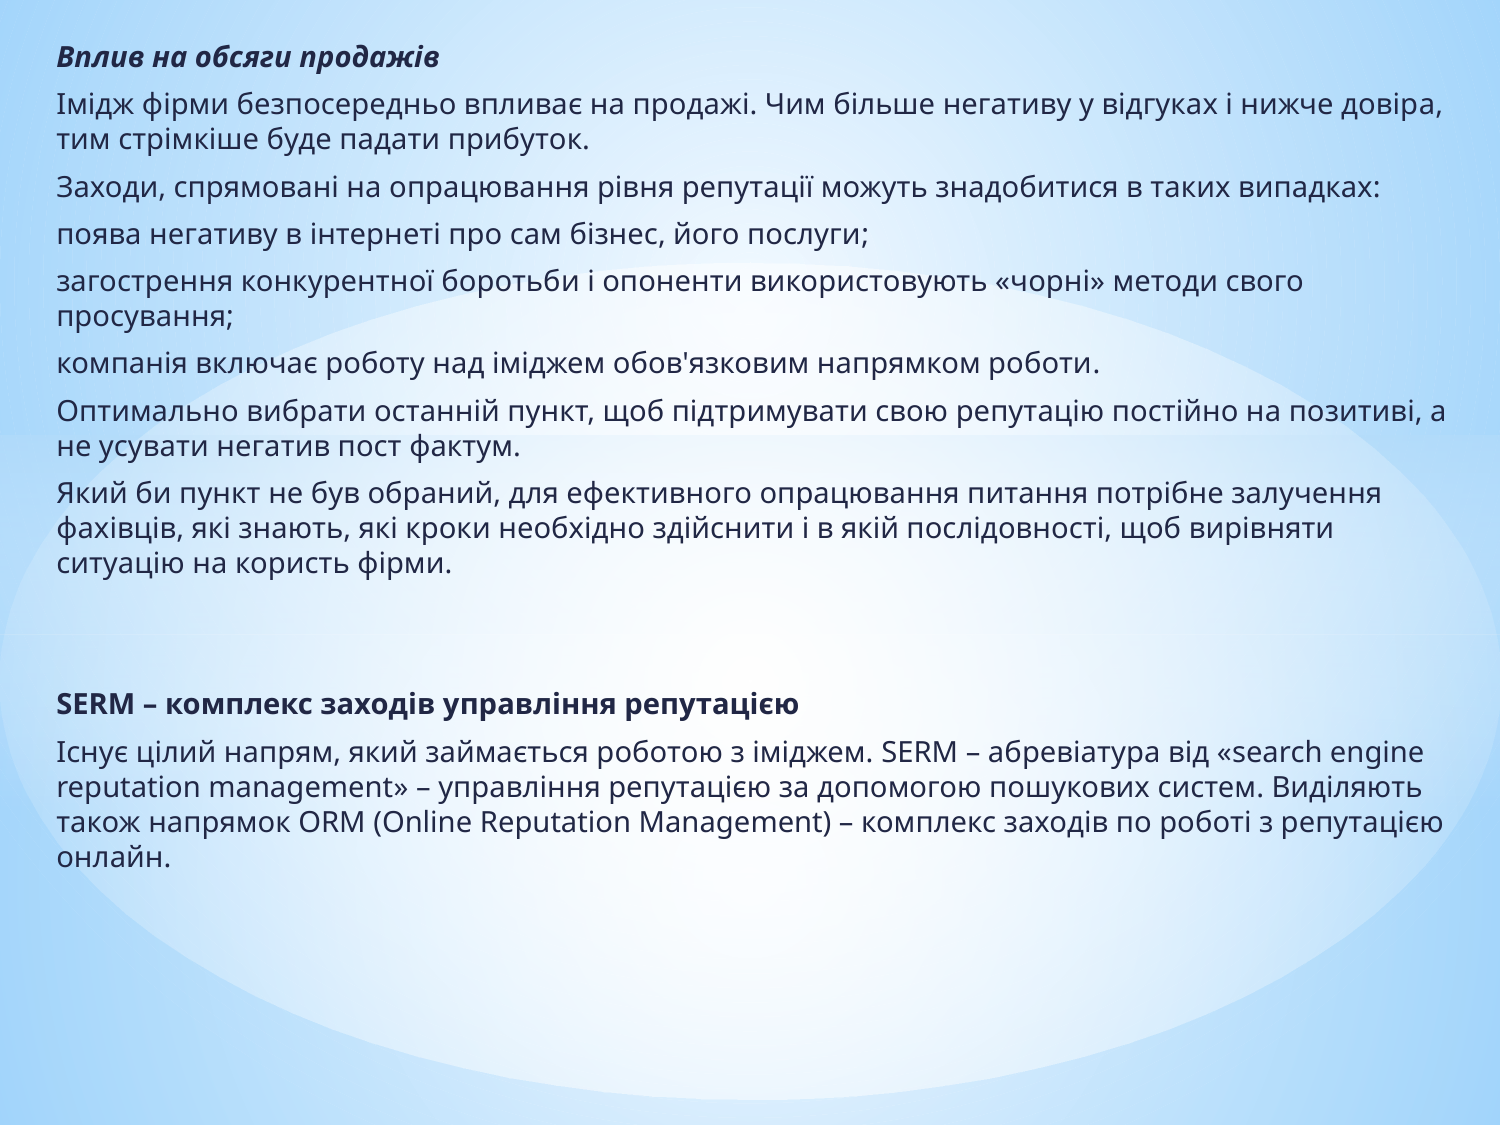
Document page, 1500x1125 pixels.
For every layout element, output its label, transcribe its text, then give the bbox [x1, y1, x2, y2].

subtitle Вплив на обсяги продажів Імідж фірми безпосередньо впливає на продажі. Чим більше негативу у відгуках і нижче довіра, тим стрімкіше буде падати прибуток. Заходи, спрямовані на опрацювання рівня репутації можуть знадобитися в таких випадках: поява негативу в інтернеті про сам бізнес, його послуги; загострення конкурентної боротьби і опоненти використовують «чорні» методи свого просування; компанія включає роботу над іміджем обов'язковим напрямком роботи. Оптимально вибрати останній пункт, щоб підтримувати свою репутацію постійно на позитиві, а не усувати негатив пост фактум. Який би пункт не був обраний, для ефективного опрацювання питання потрібне залучення фахівців, які знають, які кроки необхідно здійснити і в якій послідовності, щоб вирівняти ситуацію на користь фірми. SERM – комплекс заходів управління репутацією Існує цілий напрям, який займається роботою з іміджем. SERM – абревіатура від «search engine reputation management» – управління репутацією за допомогою пошукових систем. Виділяють також напрямок ORM (Online Reputation Management) – комплекс заходів по роботі з репутацією онлайн. [41, 30, 1471, 1094]
